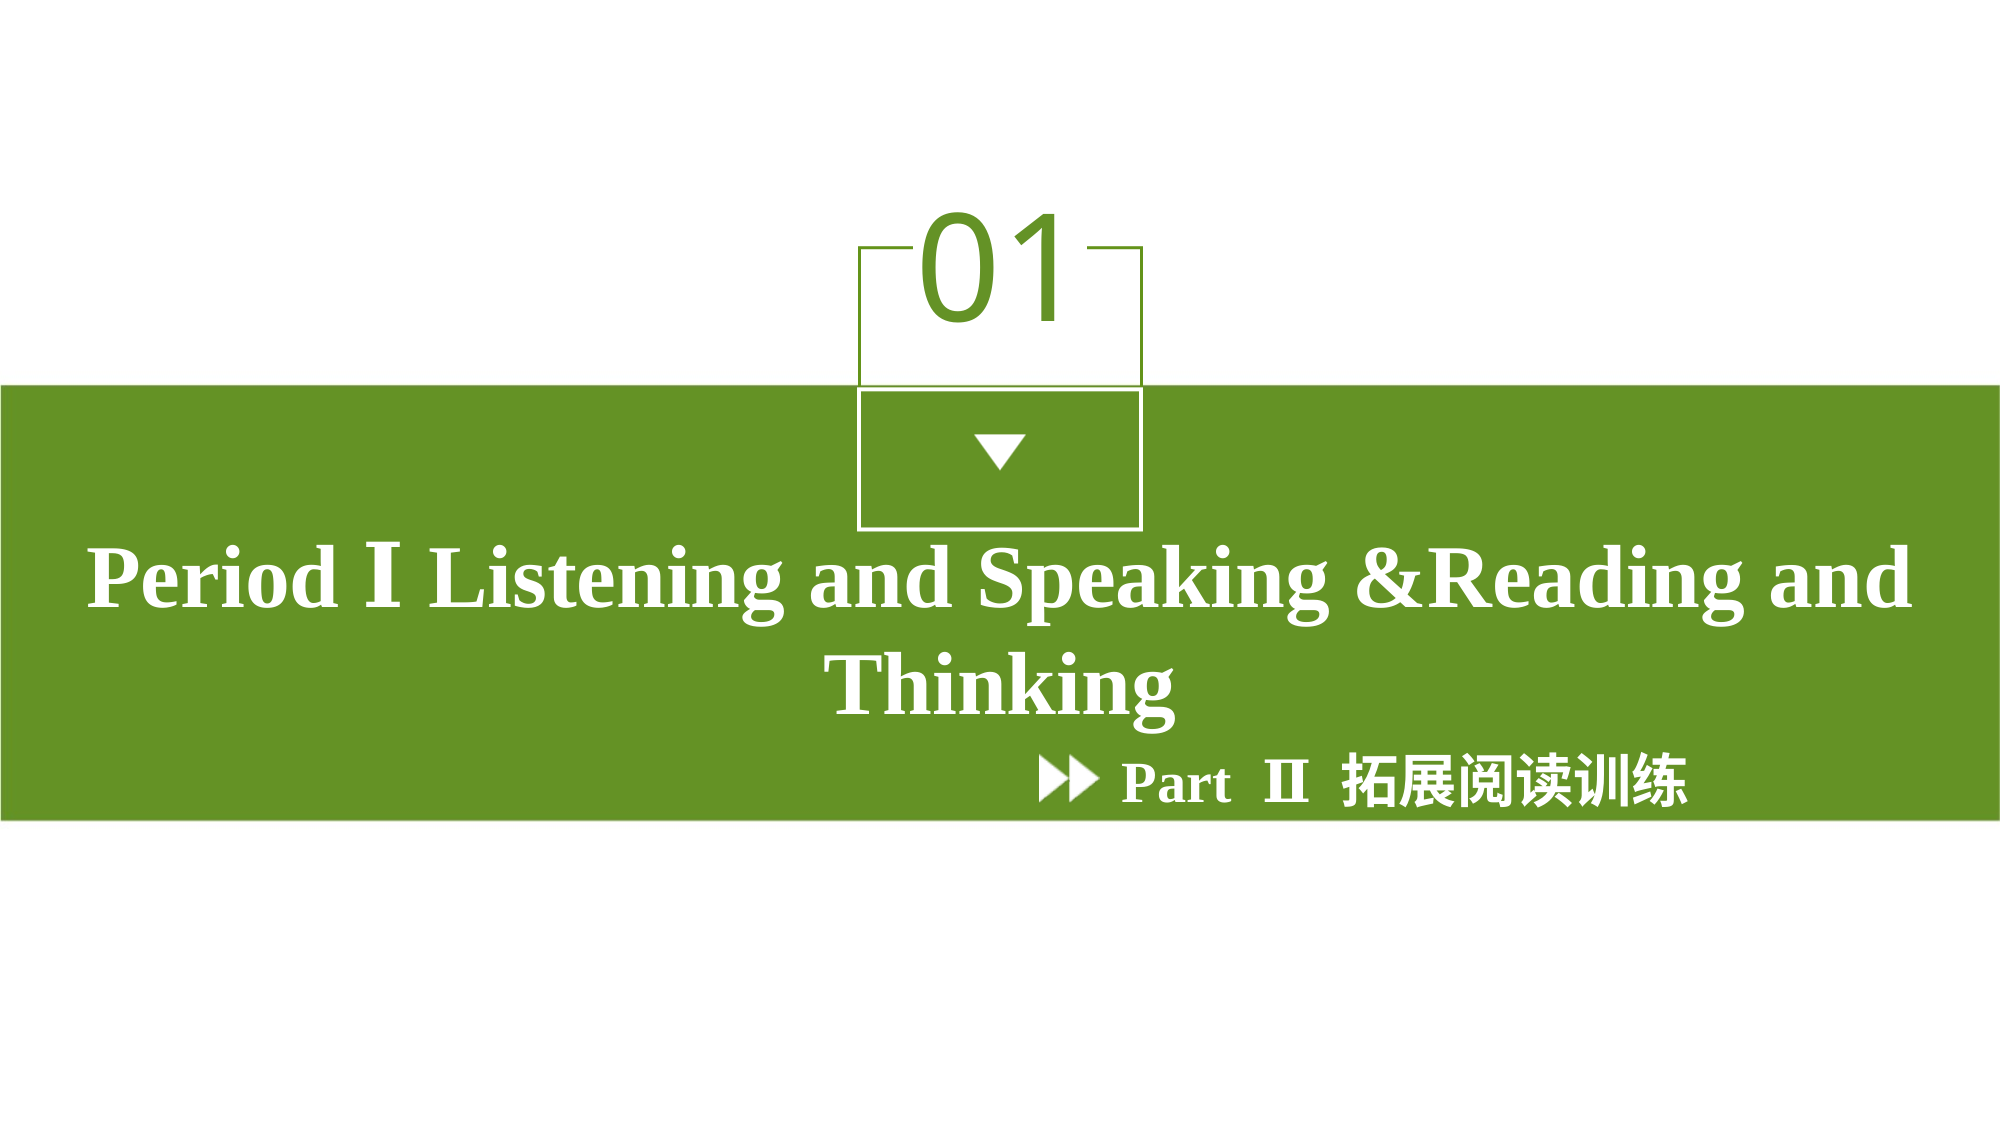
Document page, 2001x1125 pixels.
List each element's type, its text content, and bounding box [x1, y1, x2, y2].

picture [0, 733, 2000, 1125]
picture [0, 0, 2000, 517]
text_box Period Ⅰ Listening and Speaking &Reading and Thinking [0, 517, 2000, 733]
text_box Part Ⅱ 拓展阅读训练 [1121, 738, 1997, 821]
text_box 01 [896, 171, 1106, 353]
